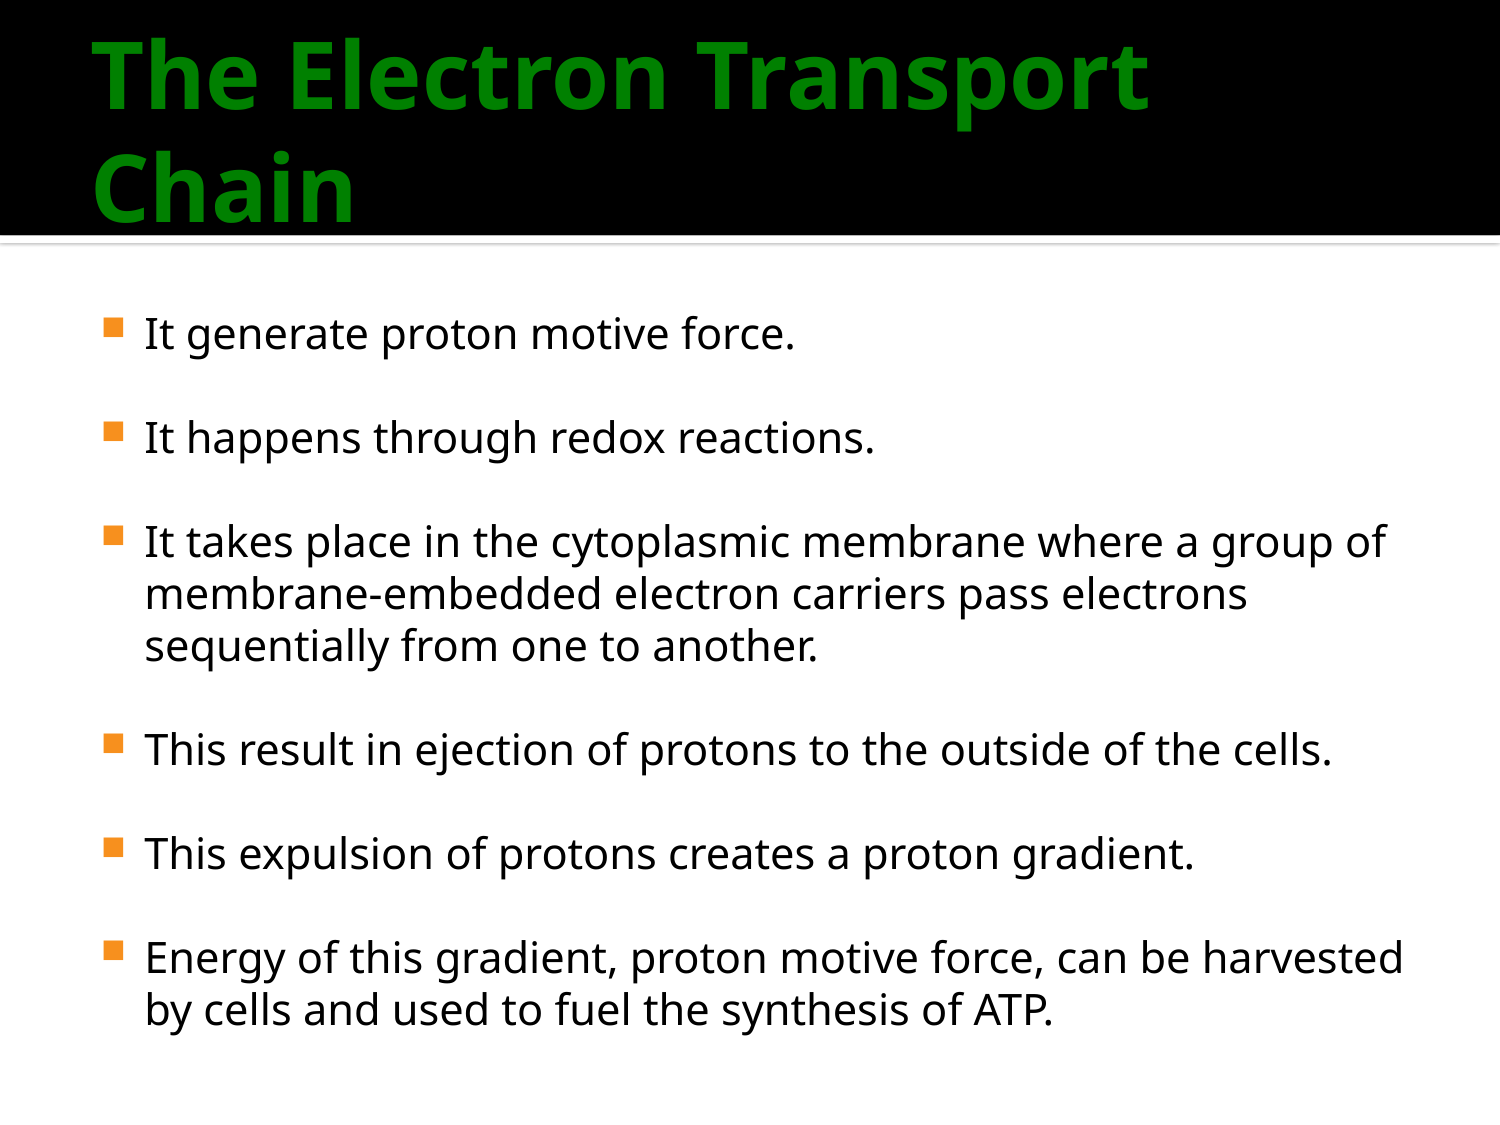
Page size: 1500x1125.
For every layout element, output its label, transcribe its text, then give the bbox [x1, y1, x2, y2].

list It generate proton motive force. It happens through redox reactions. It takes place in the cytoplasmic membrane where a group of membrane-embedded electron carriers pass electrons sequentially from one to another. This result in ejection of protons to the outside of the cells. This expulsion of protons creates a proton gradient. Energy of this gradient, proton motive force, can be harvested by cells and used to fuel the synthesis of ATP. [75, 291, 1425, 1050]
title The Electron Transport Chain [75, 25, 1425, 231]
